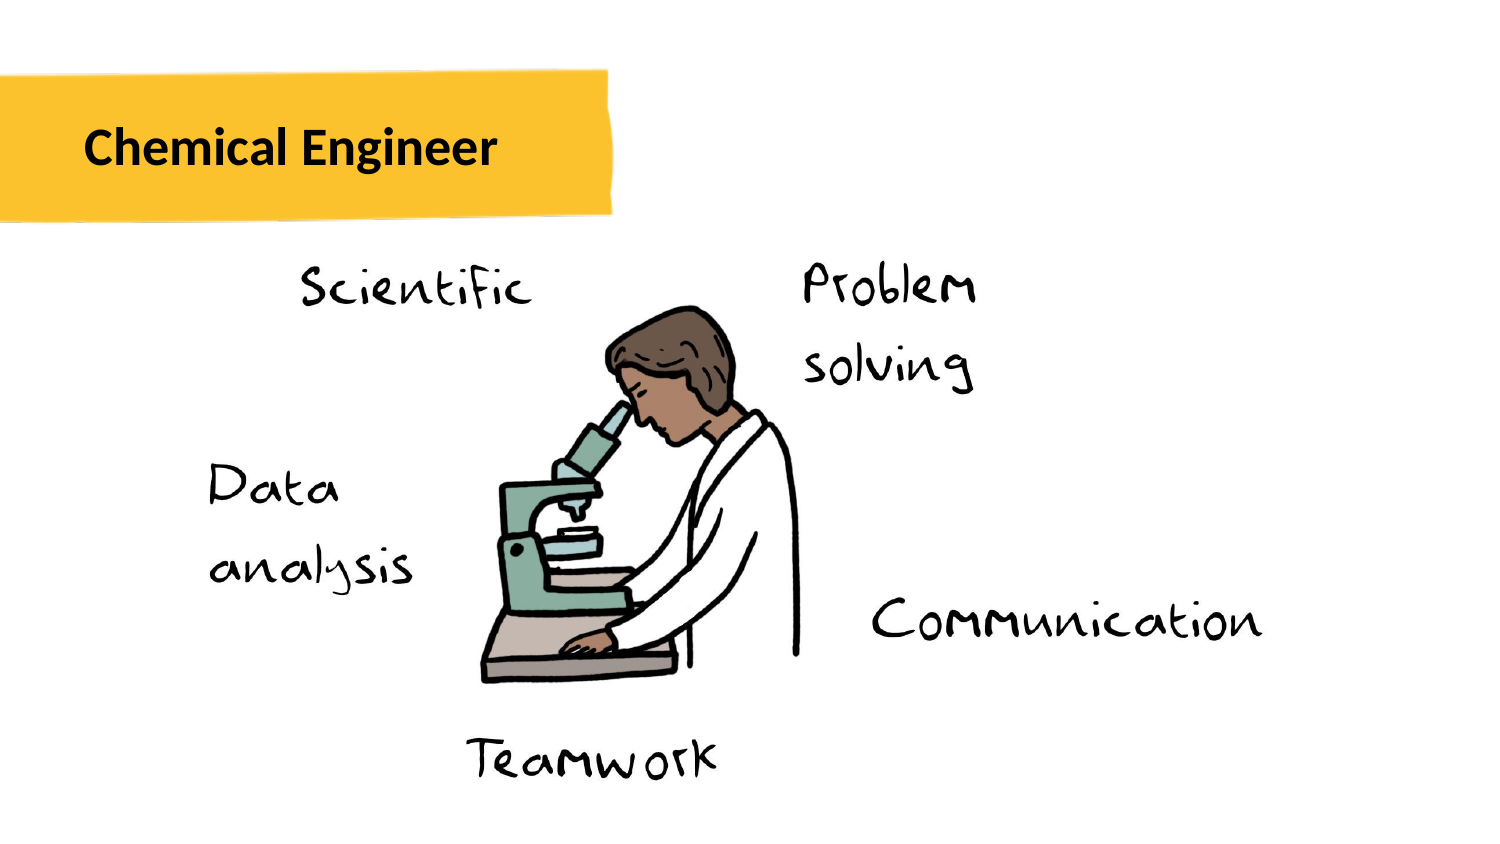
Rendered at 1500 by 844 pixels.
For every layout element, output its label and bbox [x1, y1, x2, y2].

picture [0, 62, 619, 226]
picture [156, 229, 1291, 810]
